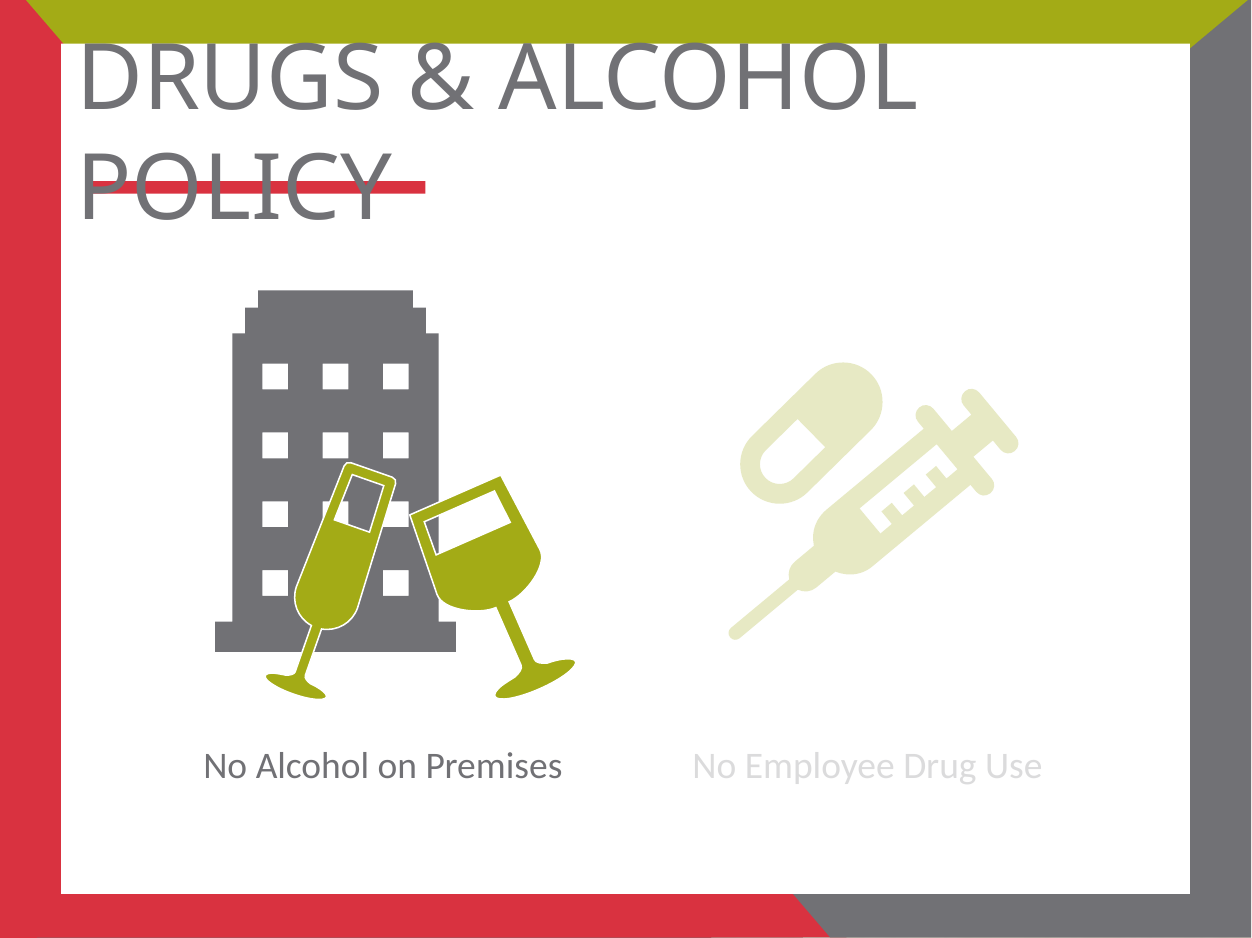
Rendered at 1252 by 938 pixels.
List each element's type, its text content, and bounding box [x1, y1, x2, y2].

text_box [623, 285, 1115, 821]
title DRUGS & ALCOHOL POLICY [61, 50, 1177, 207]
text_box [167, 287, 600, 795]
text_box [651, 377, 1084, 795]
